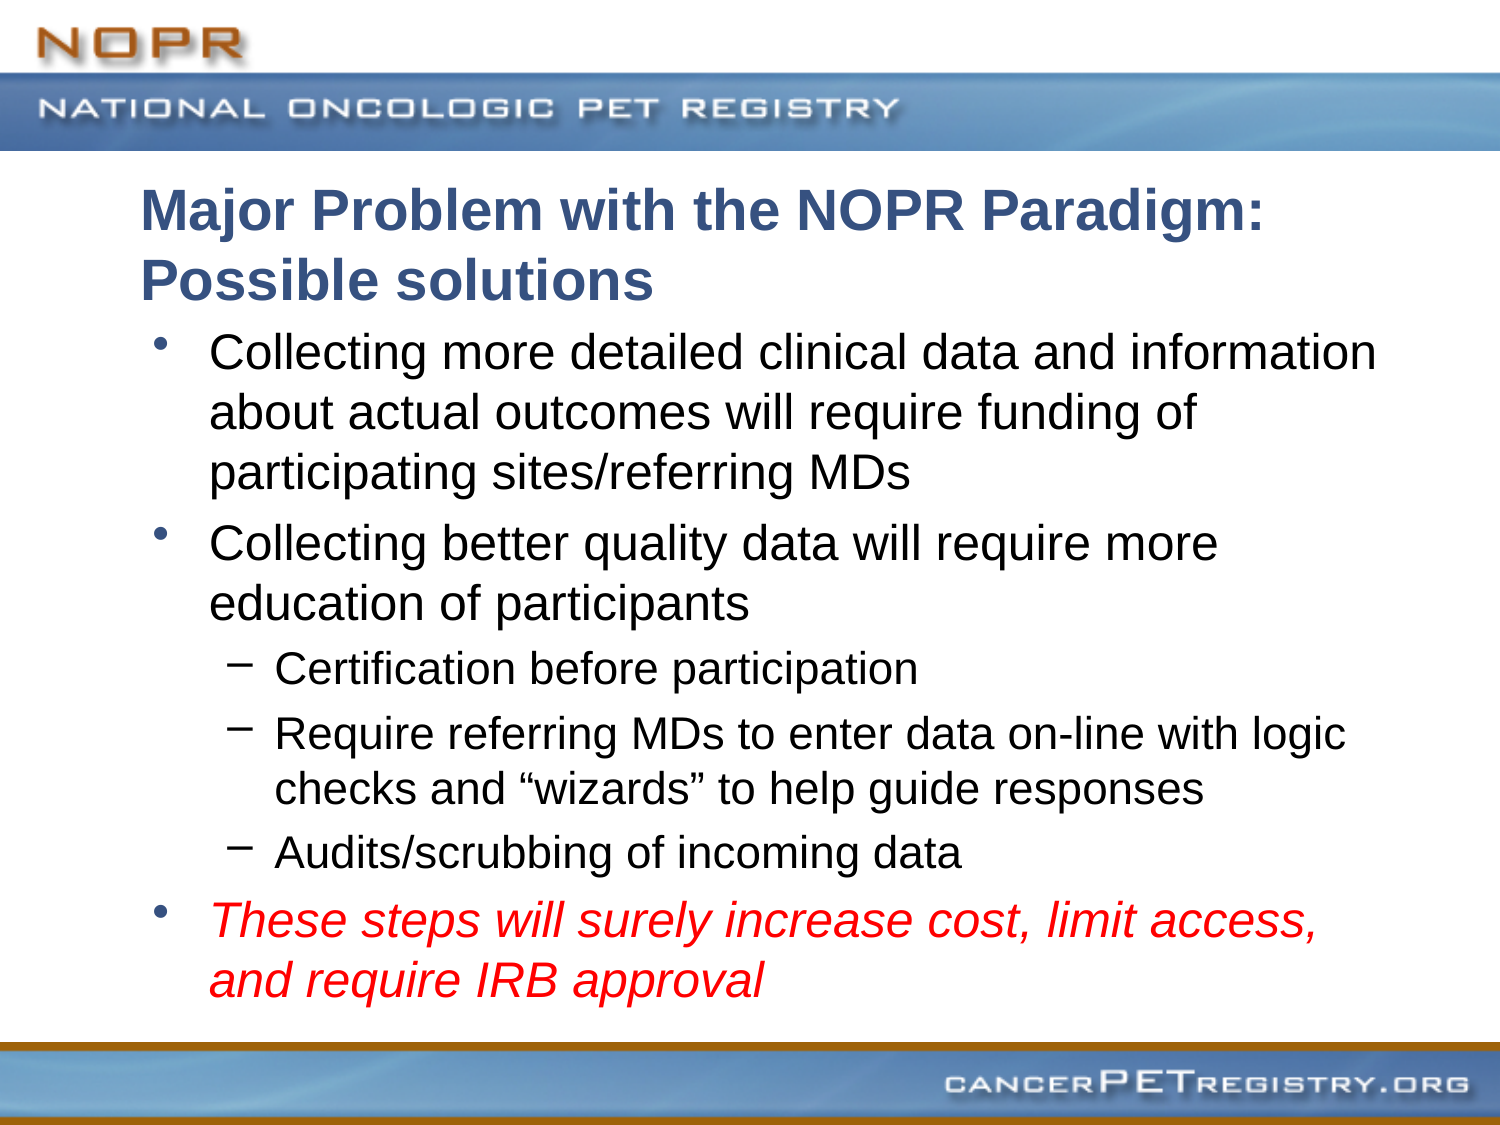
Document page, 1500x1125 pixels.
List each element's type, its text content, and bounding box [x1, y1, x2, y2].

picture [0, 24, 1500, 151]
picture [0, 1042, 1500, 1125]
title Major Problem with the NOPR Paradigm: Possible solutions [124, 167, 1346, 318]
list Collecting more detailed clinical data and information about actual outcomes will require funding of participating sites/referring MDs Collecting better quality data will require more education of participants Certification before participation Require referring MDs to enter data on-line with logic checks and “wizards” to help guide responses Audits/scrubbing of incoming data These steps will surely increase cost, limit access, and require IRB approval [137, 312, 1426, 888]
